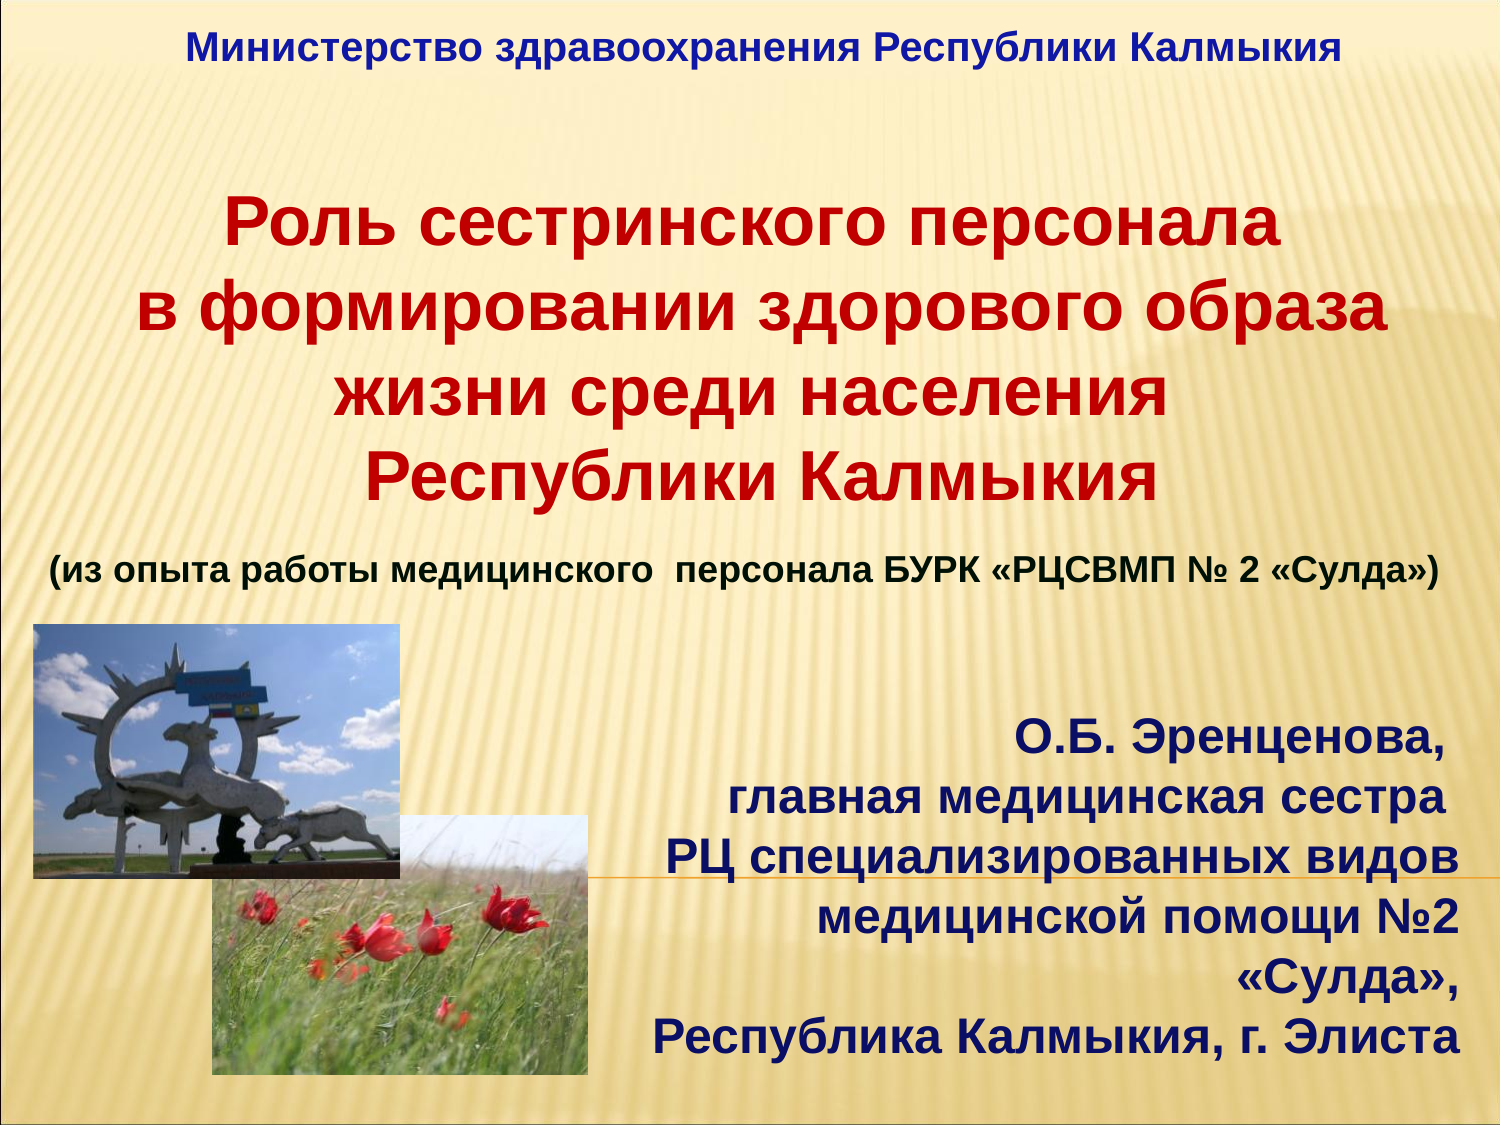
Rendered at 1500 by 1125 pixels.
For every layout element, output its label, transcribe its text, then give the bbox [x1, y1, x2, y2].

text_box (из опыта работы медицинского персонала БУРК «РЦСВМП № 2 «Сулда») [24, 537, 1475, 598]
text_box Роль сестринского персонала в формировании здорового образа жизни среди населения Республики Калмыкия [24, 167, 1500, 522]
text_box О.Б. Эренценова, главная медицинская сестра РЦ специализированных видов медицинской помощи №2 «Сулда», Республика Калмыкия, г. Элиста [600, 696, 1475, 1072]
text_box Министерство здравоохранения Республики Калмыкия [170, 12, 1359, 78]
picture [0, 0, 1500, 1125]
